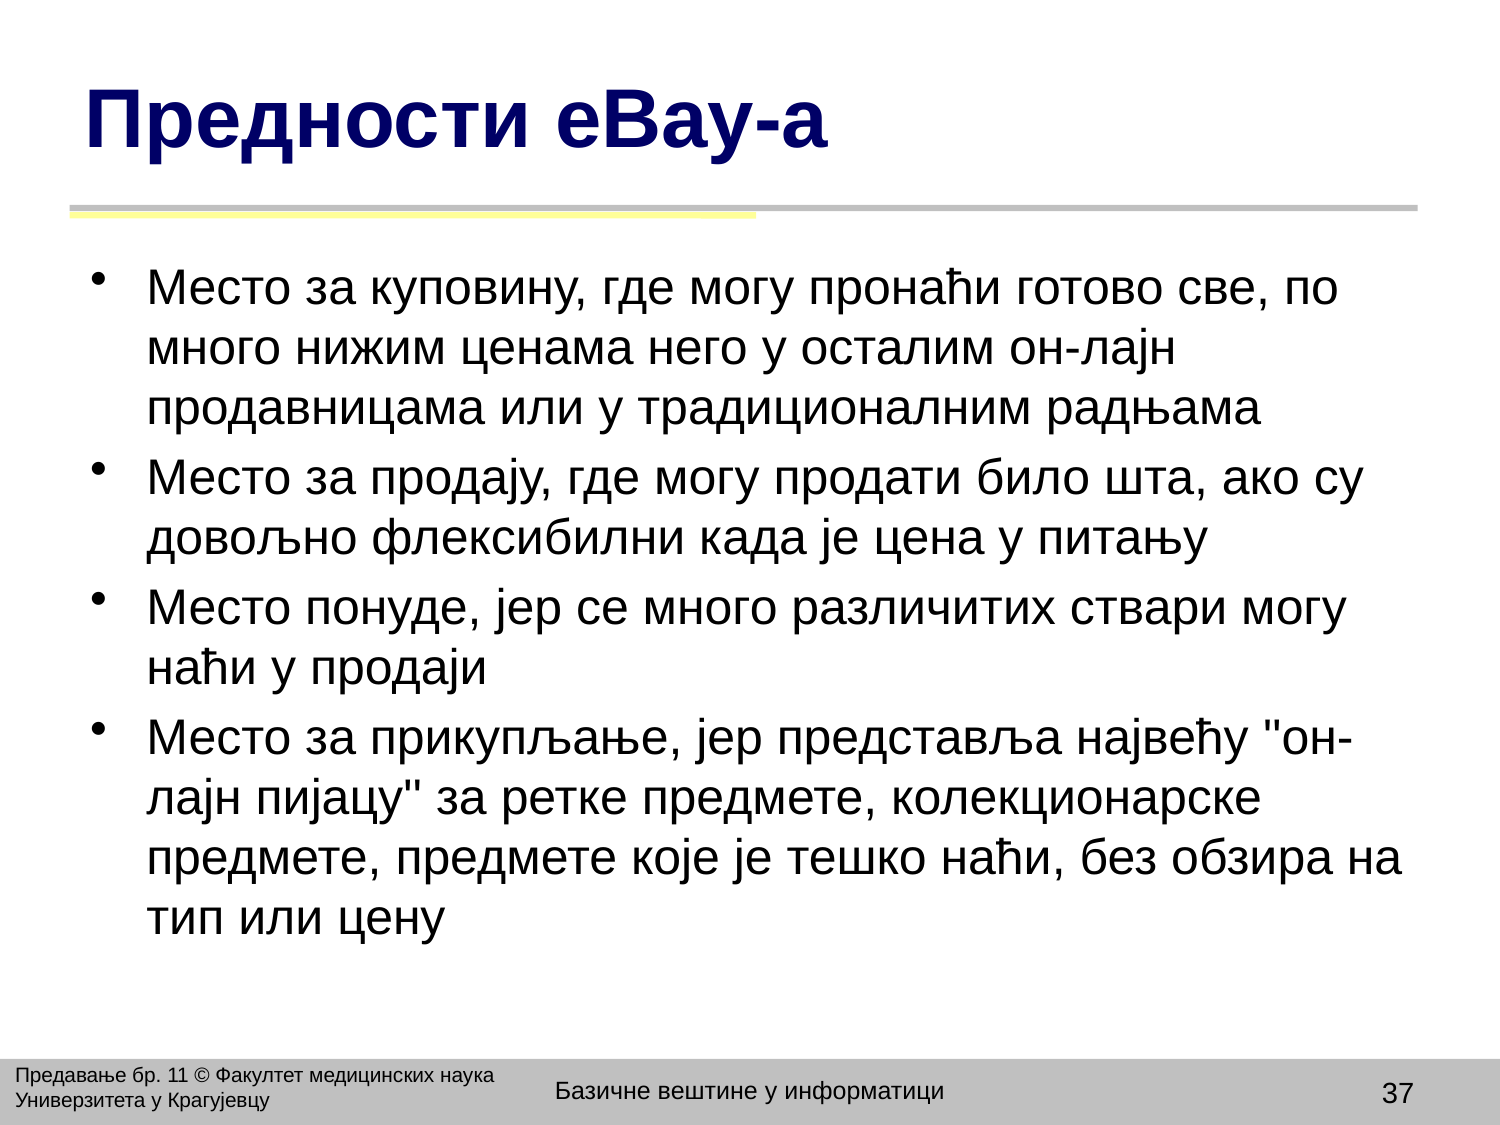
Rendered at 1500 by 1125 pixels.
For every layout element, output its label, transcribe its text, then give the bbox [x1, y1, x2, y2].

slide_number Предавање бр. 11 © Факултет медицинских наука Универзитета у Крагујевцу [0, 1053, 621, 1108]
slide_number 37 [1079, 1066, 1430, 1125]
footer Базичне вештине у информатици [512, 1066, 988, 1125]
list Место за куповину, где могу пронаћи готово све, по много нижим ценама него у осталим он-лајн продавницама или у традиционалним радњама Место за продају, где могу продати било шта, ако су довољно флексибилни када је цена у питању Место понуде, јер се много различитих ствари могу наћи у продаји Место за прикупљање, јер представља највећу ''он-лајн пијацу'' за ретке предмете, колекционарске предмете, предмете које је тешко наћи, без обзира на тип или цену [74, 246, 1426, 1023]
title Предности eBay-а [69, 19, 1426, 208]
